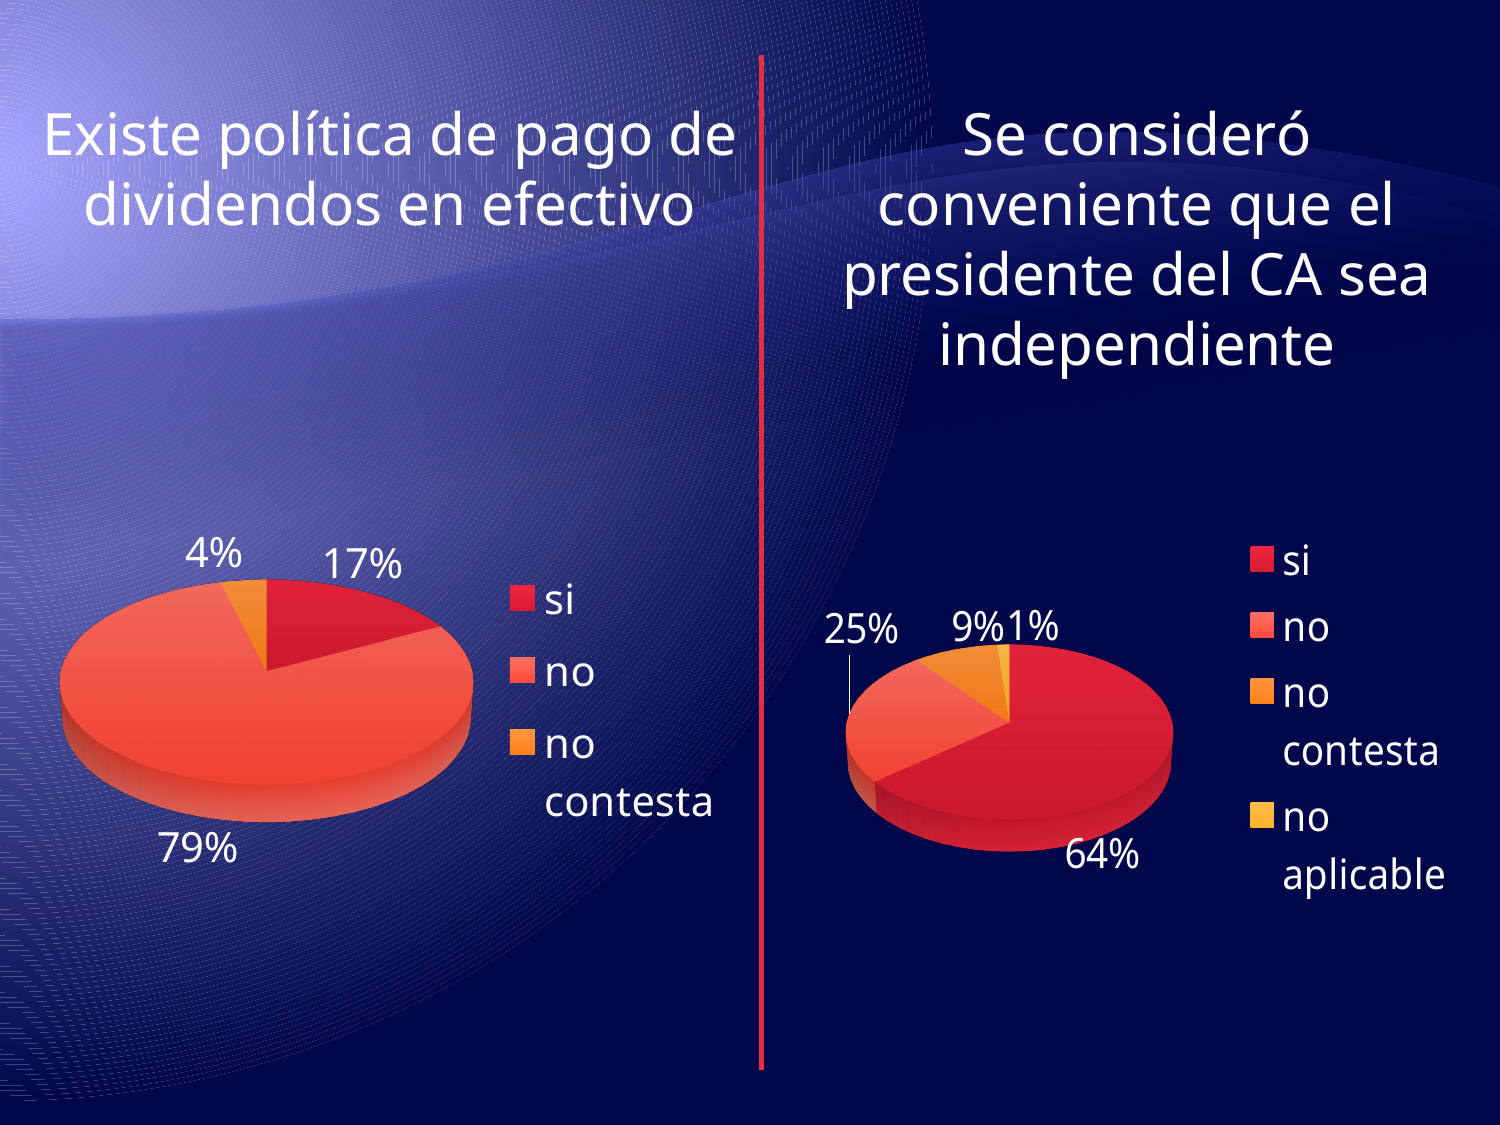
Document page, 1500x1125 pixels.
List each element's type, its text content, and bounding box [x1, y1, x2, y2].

chart [0, 255, 751, 1059]
text_box Existe política de pago de dividendos en efectivo [0, 89, 755, 245]
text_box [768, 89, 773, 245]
text_box Se consideró conveniente que el presidente del CA sea independiente [773, 89, 1500, 385]
chart [773, 396, 1471, 1036]
